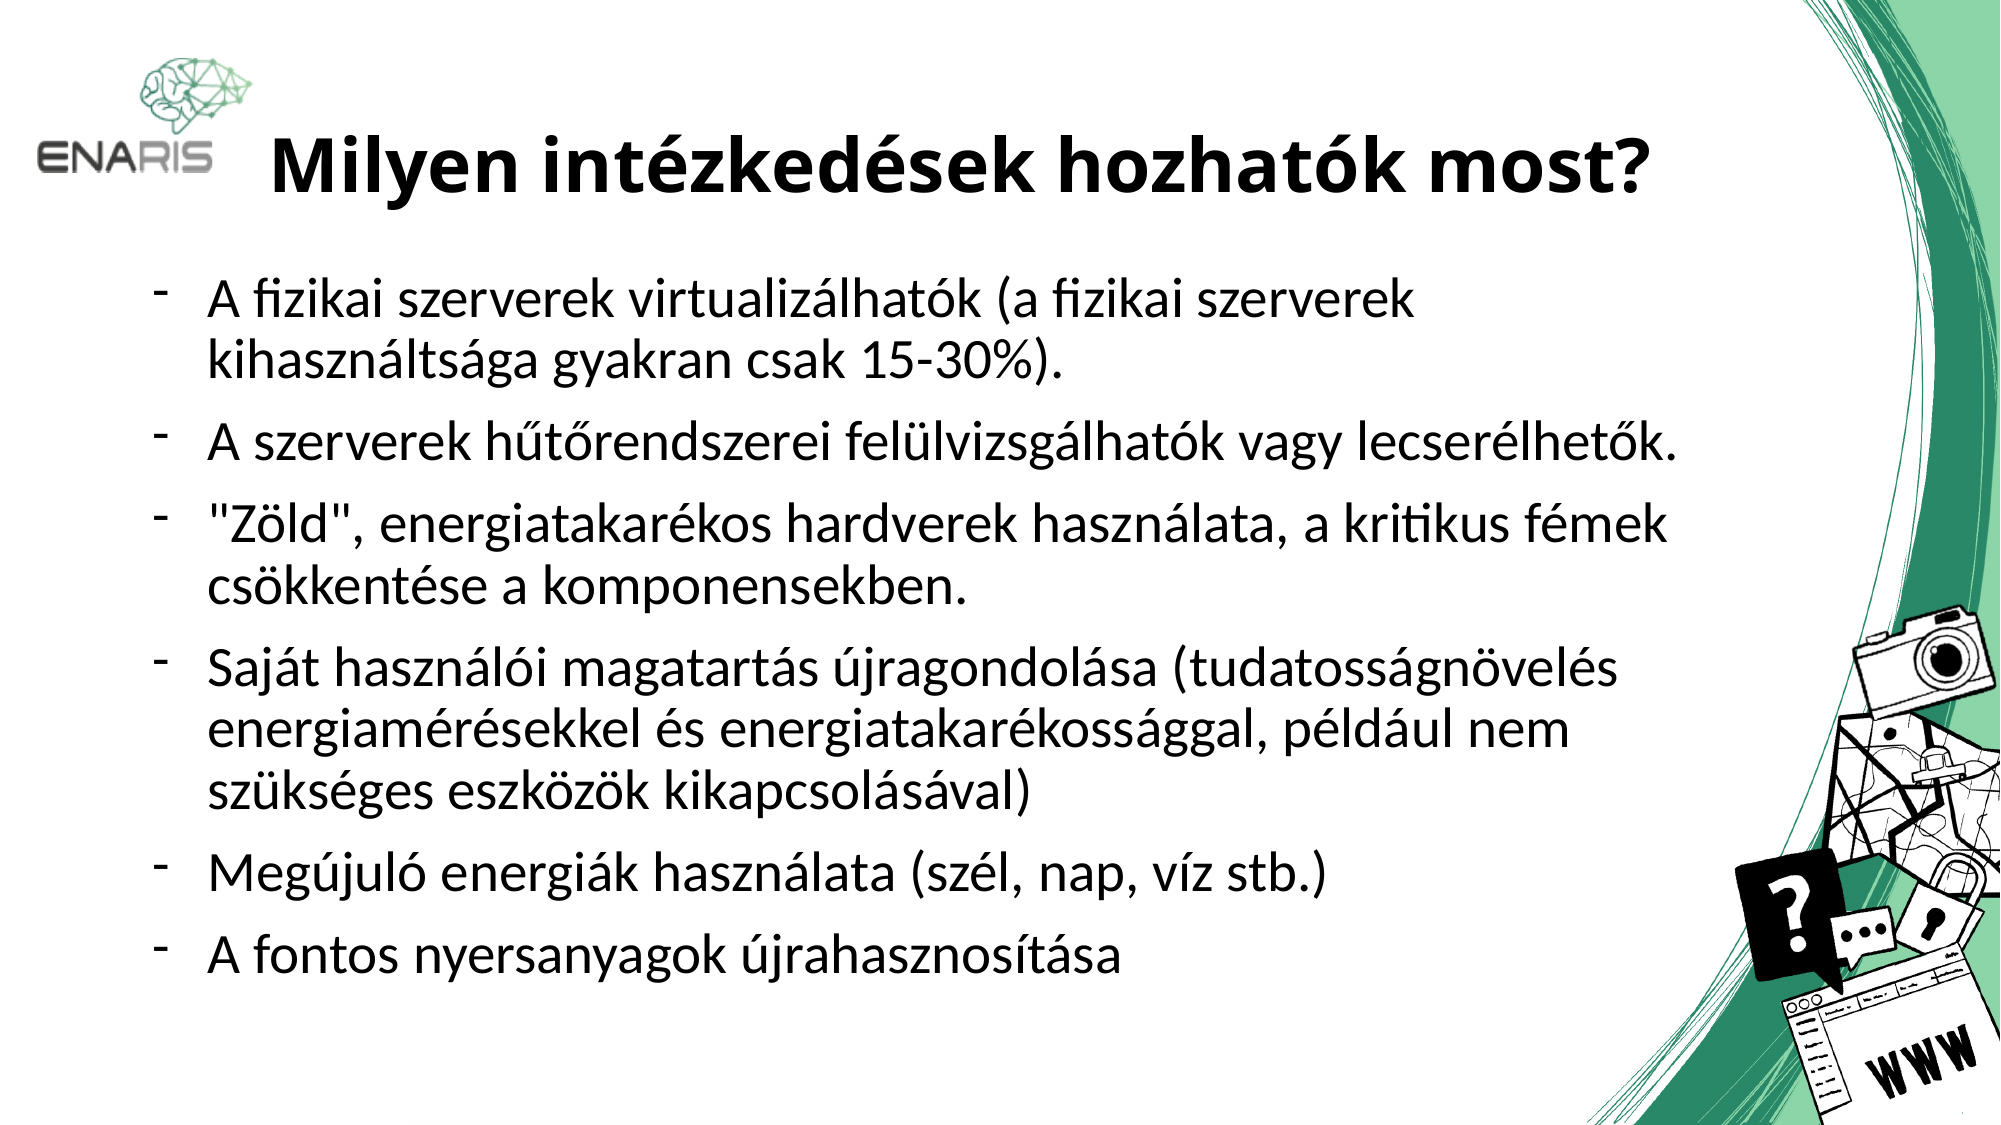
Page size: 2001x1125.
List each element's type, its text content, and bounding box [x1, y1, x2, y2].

picture [408, 0, 2000, 1125]
title Milyen intézkedések hozhatók most? [253, 59, 1863, 278]
list A fizikai szerverek virtualizálhatók (a fizikai szerverek kihasználtsága gyakran csak 15-30%). A szerverek hűtőrendszerei felülvizsgálhatók vagy lecserélhetők. "Zöld", energiatakarékos hardverek használata, a kritikus fémek csökkentése a komponensekben. Saját használói magatartás újragondolása (tudatosságnövelés energiamérésekkel és energiatakarékossággal, például nem szükséges eszközök kikapcsolásával) Megújuló energiák használata (szél, nap, víz stb.) A fontos nyersanyagok újrahasznosítása [137, 260, 1728, 1052]
picture [37, 58, 254, 173]
